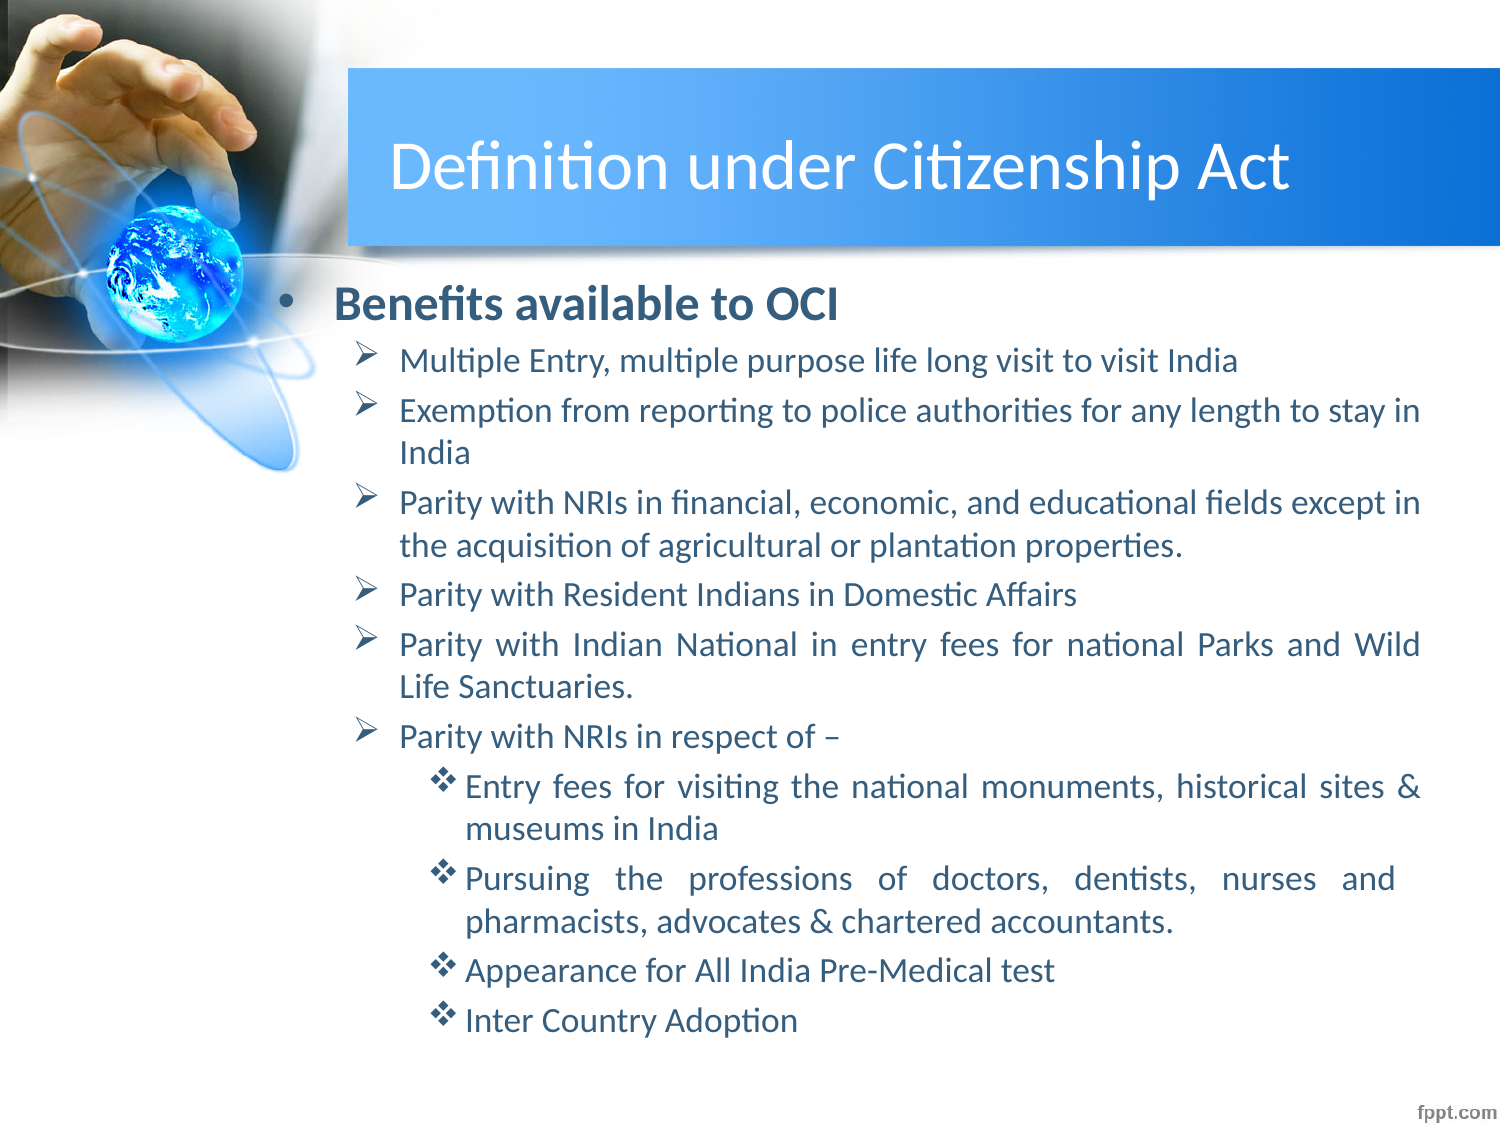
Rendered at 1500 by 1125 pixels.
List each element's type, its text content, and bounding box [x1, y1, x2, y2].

picture [0, 0, 1500, 1125]
title Definition under Citizenship Act [374, 111, 1452, 212]
list Benefits available to OCI Multiple Entry, multiple purpose life long visit to visit India Exemption from reporting to police authorities for any length to stay in India Parity with NRIs in financial, economic, and educational fields except in the acquisition of agricultural or plantation properties. Parity with Resident Indians in Domestic Affairs Parity with Indian National in entry fees for national Parks and Wild Life Sanctuaries. Parity with NRIs in respect of – Entry fees for visiting the national monuments, historical sites & museums in India Pursuing the professions of doctors, dentists, nurses and pharmacists, advocates & chartered accountants. Appearance for All India Pre-Medical test Inter Country Adoption [262, 262, 1438, 1088]
